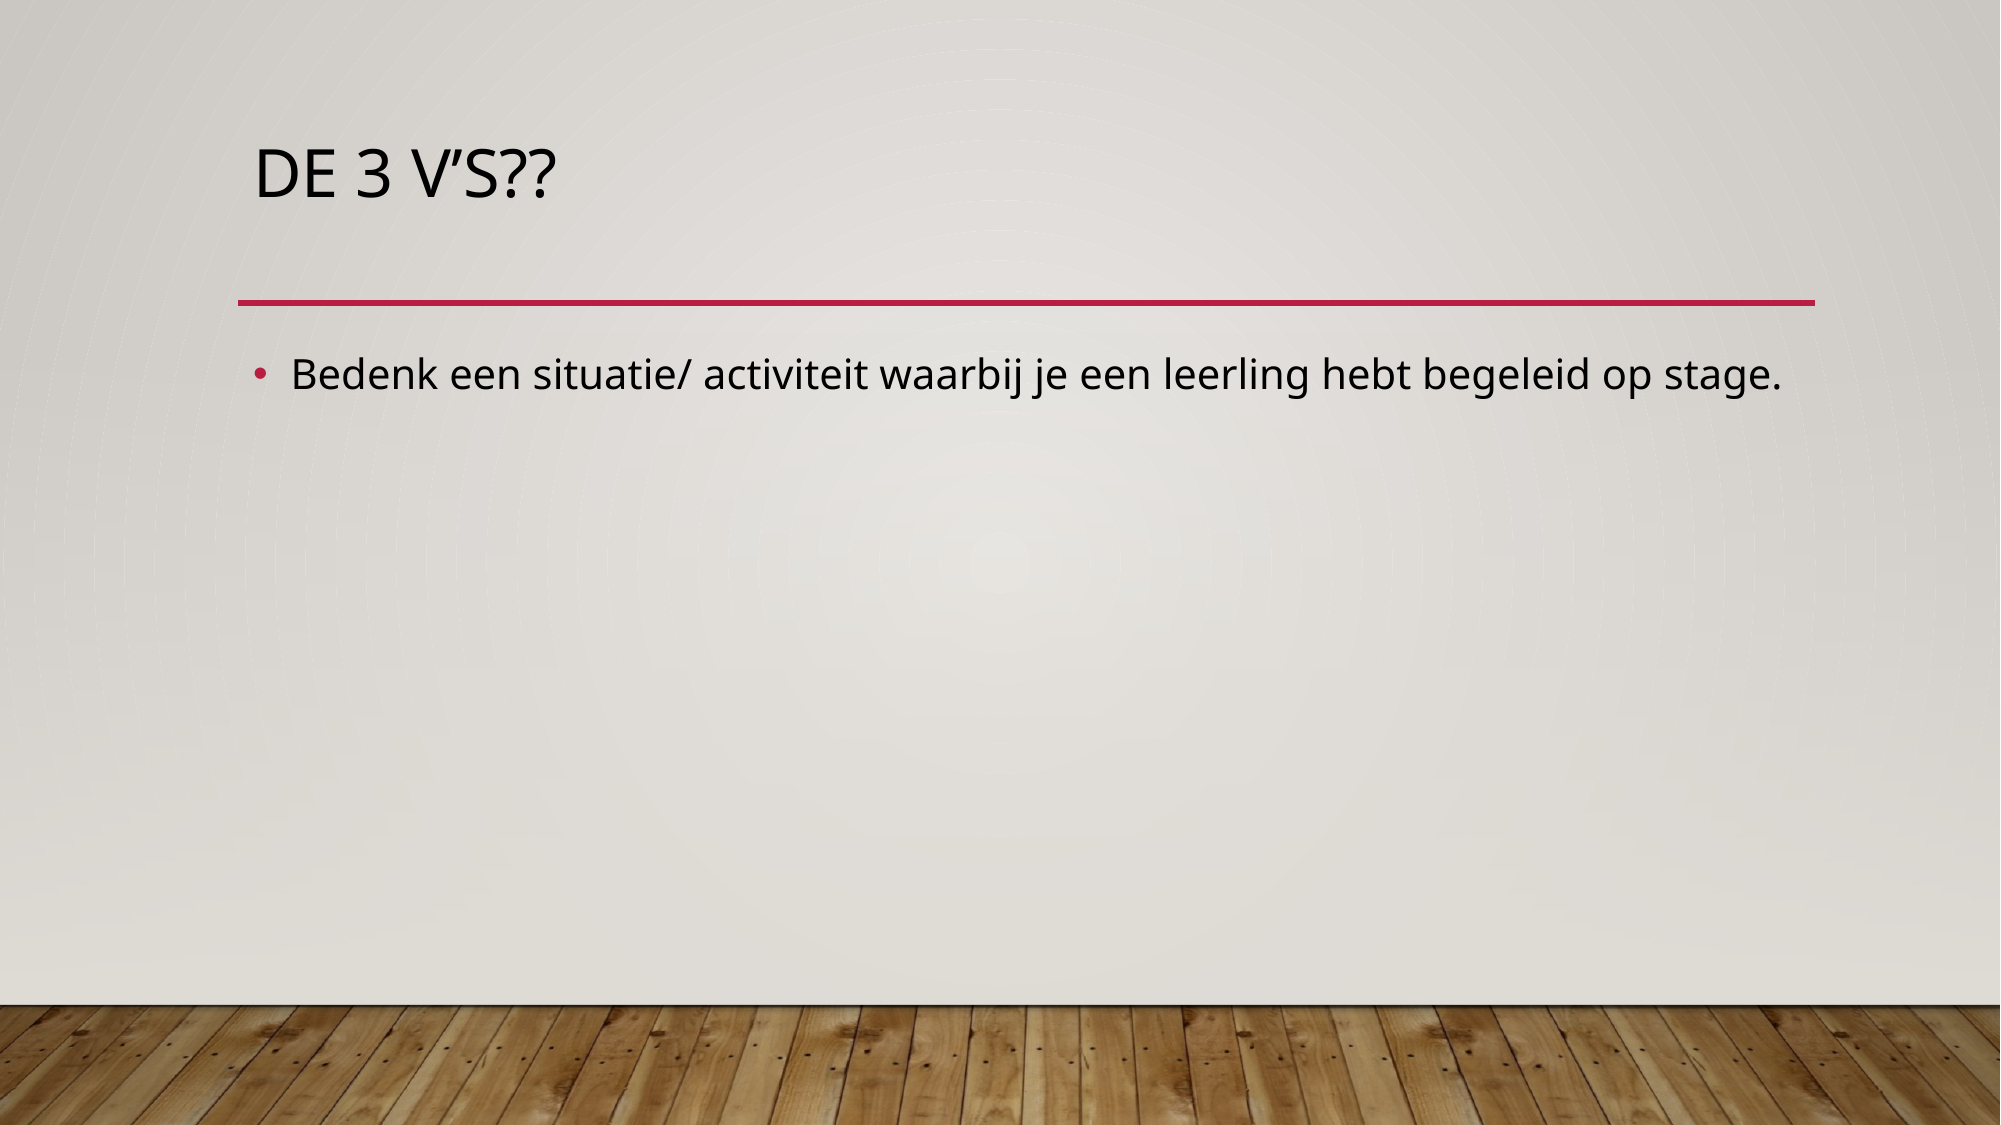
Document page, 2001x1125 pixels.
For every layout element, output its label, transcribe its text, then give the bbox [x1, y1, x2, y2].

picture [0, 1005, 2000, 1125]
title De 3 V’s?? [238, 131, 1814, 305]
list Bedenk een situatie/ activiteit waarbij je een leerling hebt begeleid op stage. [238, 330, 1814, 897]
